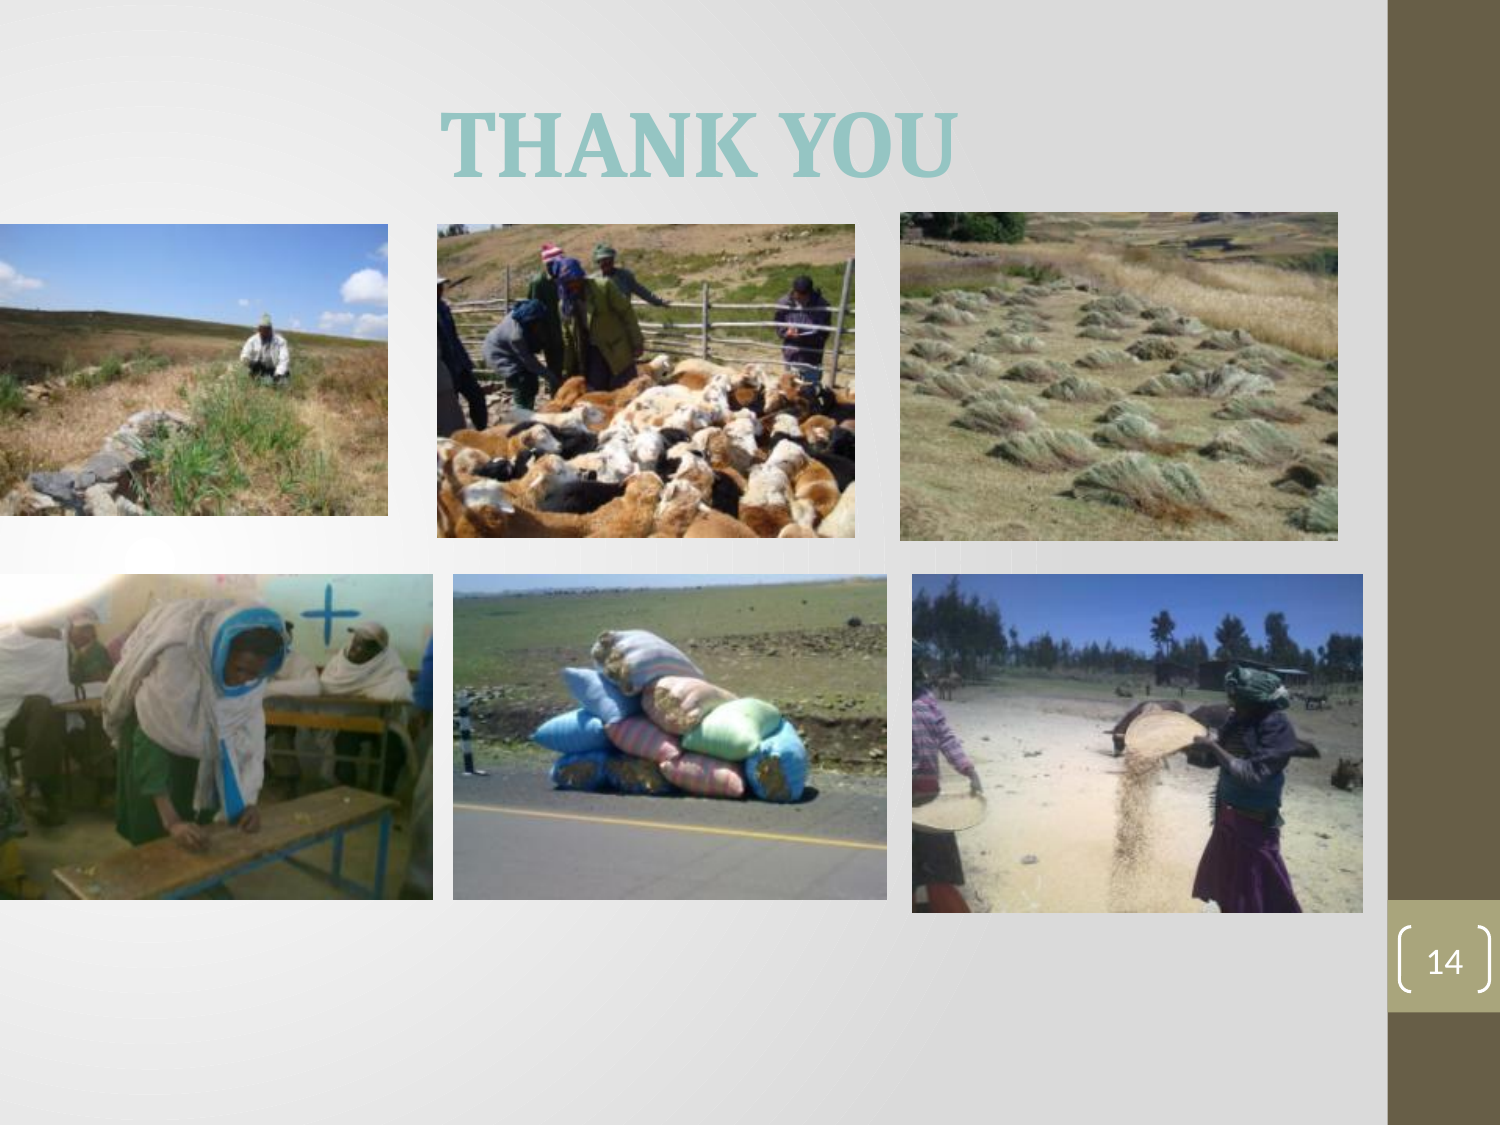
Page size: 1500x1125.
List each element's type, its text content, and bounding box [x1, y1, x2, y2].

title THANK YOU [75, 45, 1325, 233]
slide_number 14 [1397, 925, 1492, 994]
picture [0, 574, 434, 901]
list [453, 574, 888, 901]
picture [911, 574, 1363, 913]
picture [899, 211, 1338, 542]
picture [0, 224, 388, 517]
picture [436, 224, 855, 538]
